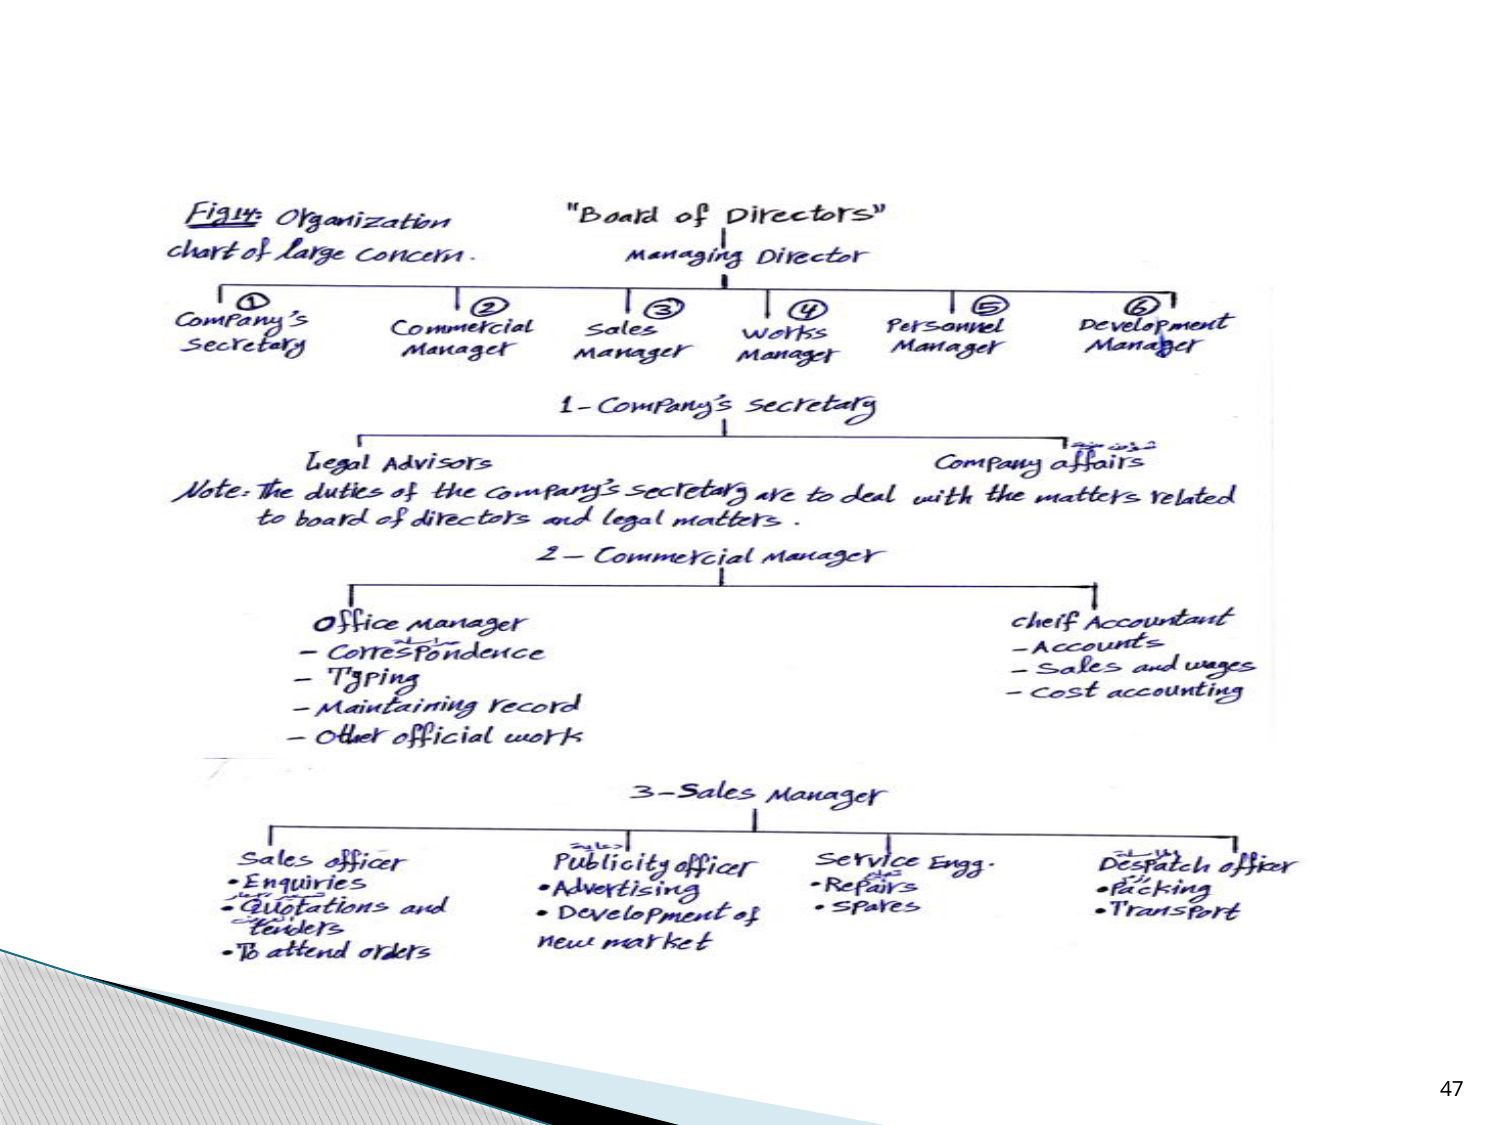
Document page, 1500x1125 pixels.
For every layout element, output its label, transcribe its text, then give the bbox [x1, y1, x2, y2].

slide_number 47 [1418, 1051, 1479, 1112]
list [162, 187, 1326, 986]
